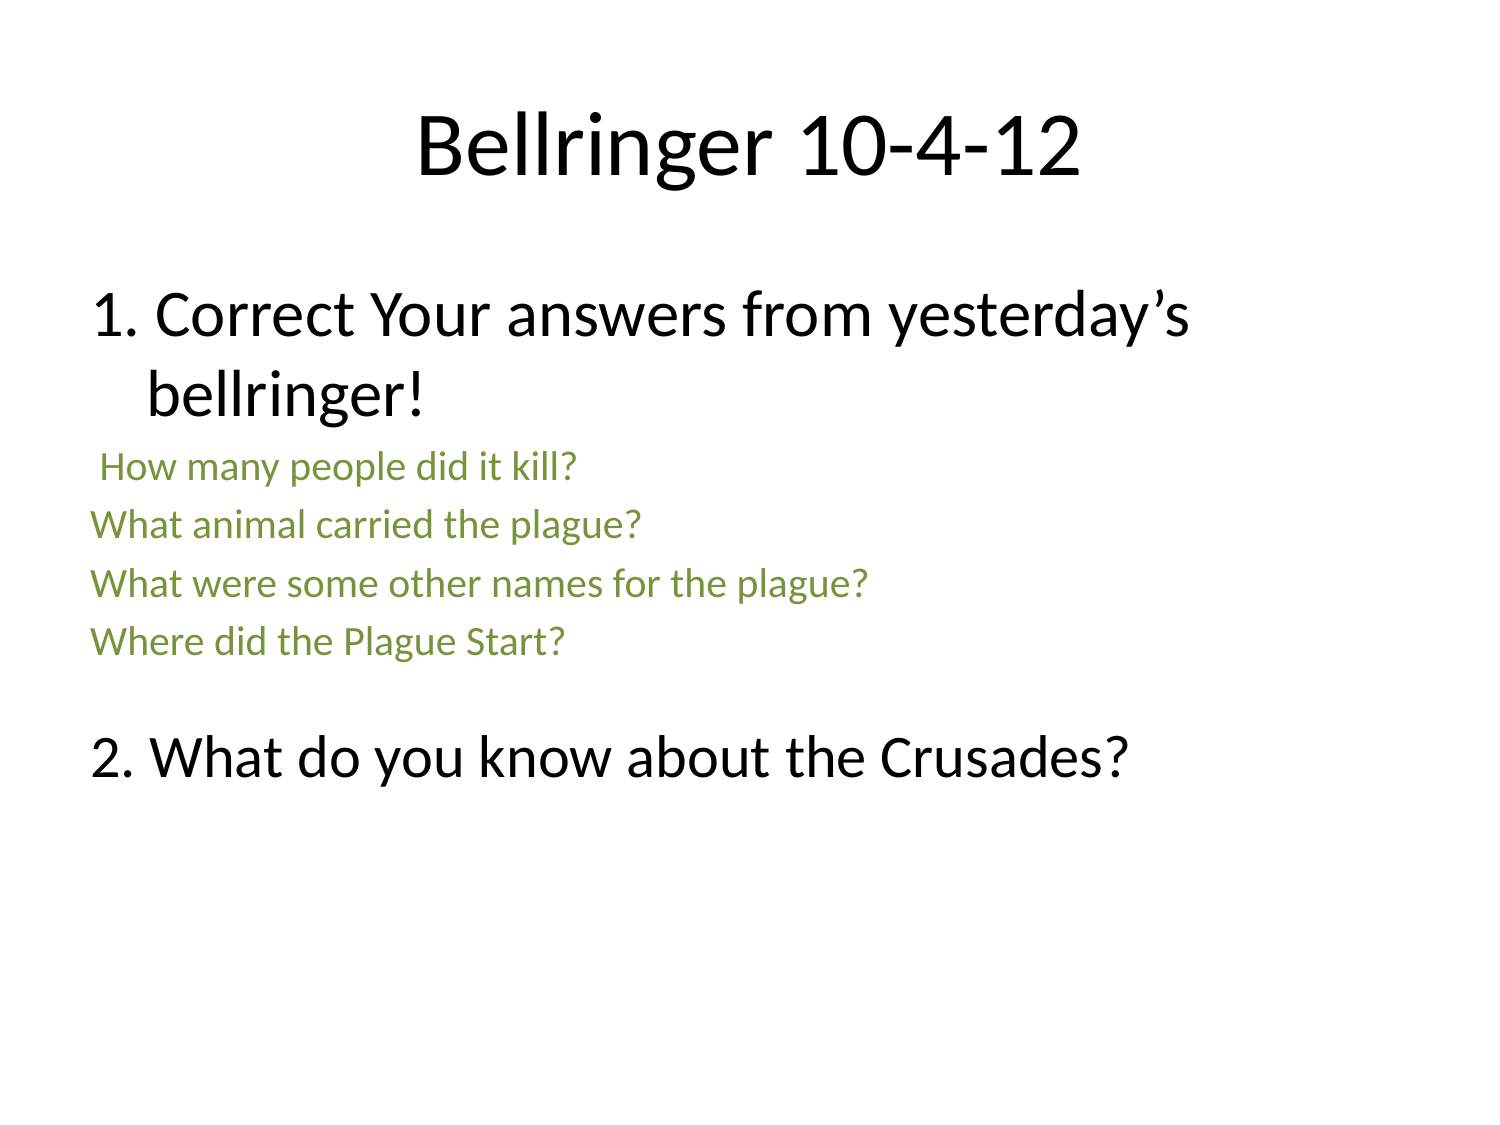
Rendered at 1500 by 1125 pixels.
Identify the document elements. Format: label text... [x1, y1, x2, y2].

title Bellringer 10-4-12 [75, 45, 1425, 233]
list 1. Correct Your answers from yesterday’s bellringer! How many people did it kill? What animal carried the plague? What were some other names for the plague? Where did the Plague Start? 2. What do you know about the Crusades? [75, 262, 1425, 1005]
